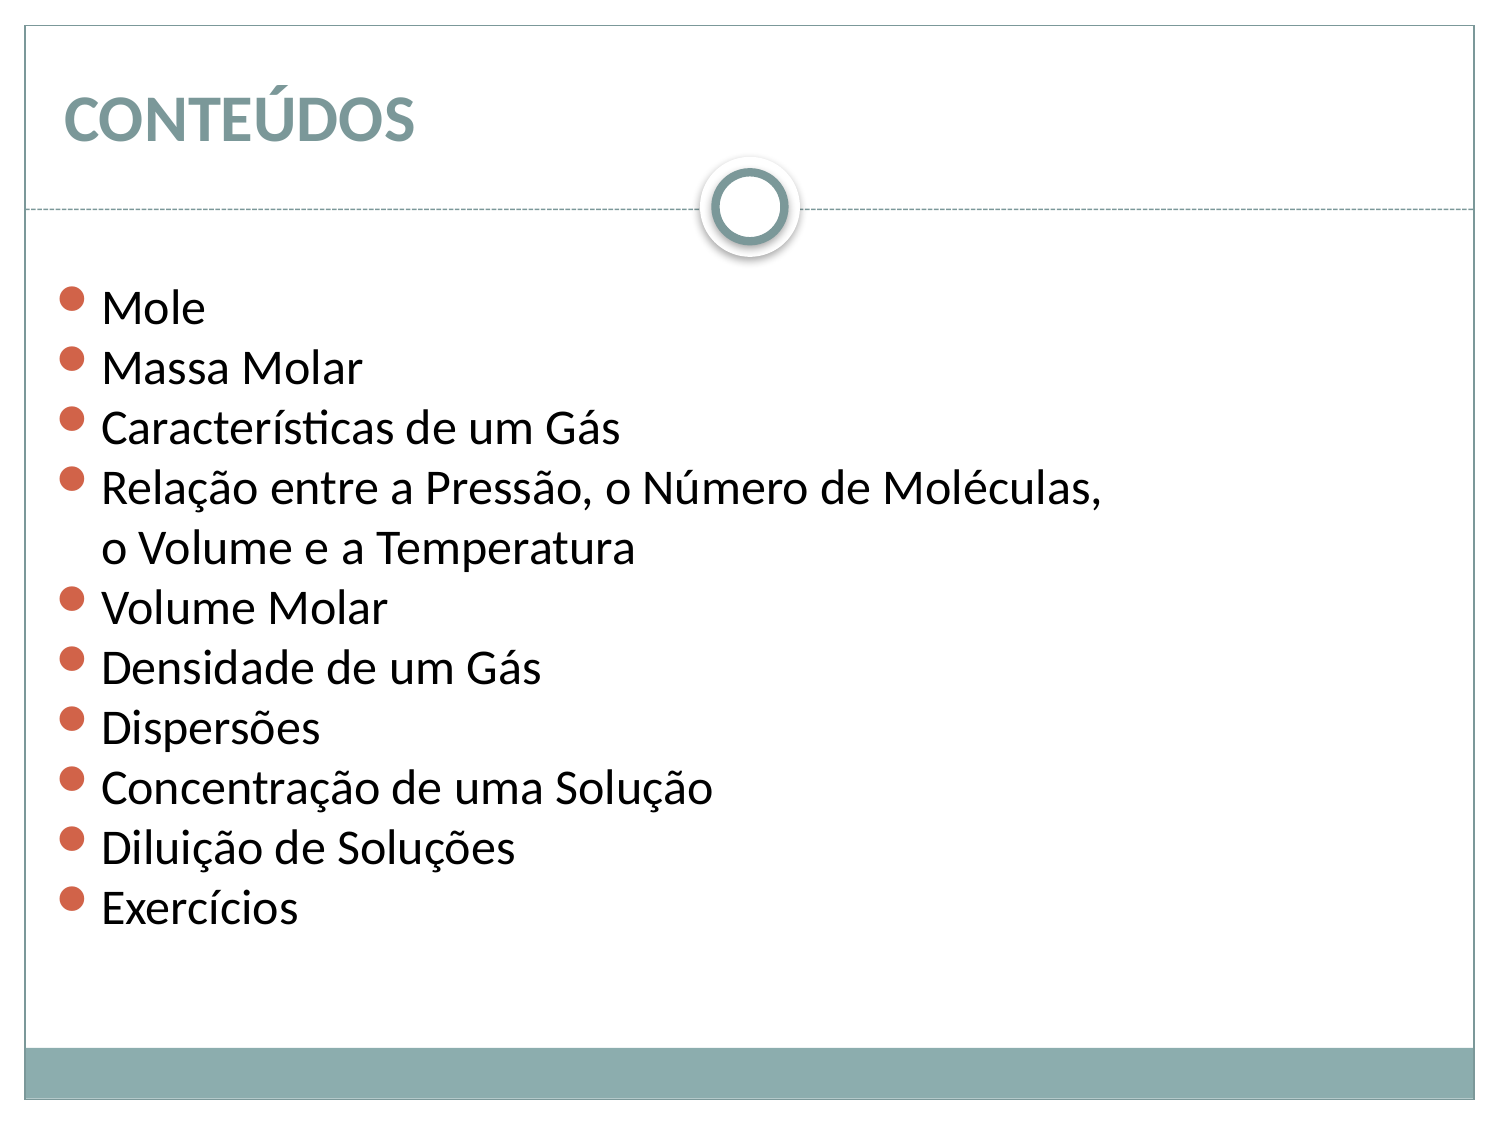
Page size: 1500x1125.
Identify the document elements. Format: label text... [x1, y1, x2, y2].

text_box Mole Massa Molar Características de um Gás Relação entre a Pressão, o Número de Moléculas, o Volume e a Temperatura Volume Molar Densidade de um Gás Dispersões Concentração de uma Solução Diluição de Soluções Exercícios [41, 267, 1471, 1012]
title CONTEÚDOS [49, 37, 1450, 162]
